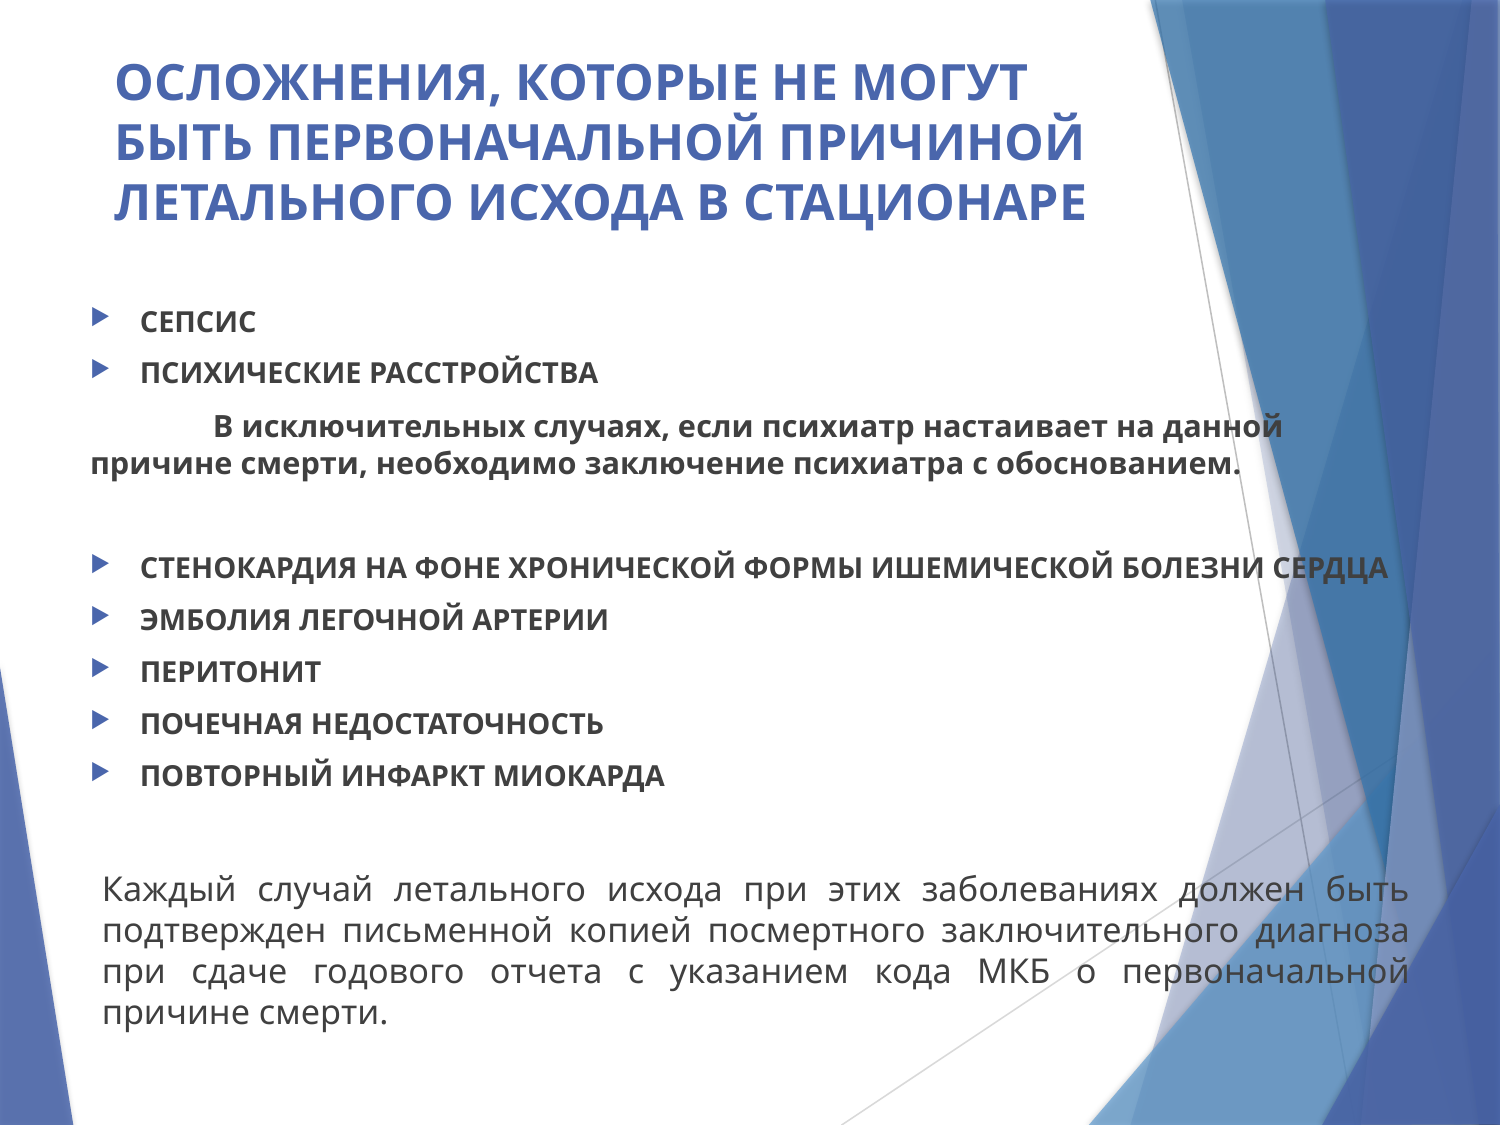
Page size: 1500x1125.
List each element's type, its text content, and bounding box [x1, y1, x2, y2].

list СЕПСИС ПСИХИЧЕСКИЕ РАССТРОЙСТВА В исключительных случаях, если психиатр настаивает на данной причине смерти, необходимо заключение психиатра с обоснованием. СТЕНОКАРДИЯ НА ФОНЕ ХРОНИЧЕСКОЙ ФОРМЫ ИШЕМИЧЕСКОЙ БОЛЕЗНИ СЕРДЦА ЭМБОЛИЯ ЛЕГОЧНОЙ АРТЕРИИ ПЕРИТОНИТ ПОЧЕЧНАЯ НЕДОСТАТОЧНОСТЬ ПОВТОРНЫЙ ИНФАРКТ МИОКАРДА Каждый случай летального исхода при этих заболеваниях должен быть подтвержден письменной копией посмертного заключительного диагноза при сдаче годового отчета с указанием кода МКБ о первоначальной причине смерти. [75, 243, 1425, 1067]
title ОСЛОЖНЕНИЯ, КОТОРЫЕ НЕ МОГУТ БЫТЬ ПЕРВОНАЧАЛЬНОЙ ПРИЧИНОЙ ЛЕТАЛЬНОГО ИСХОДА В СТАЦИОНАРЕ [99, 42, 1142, 243]
